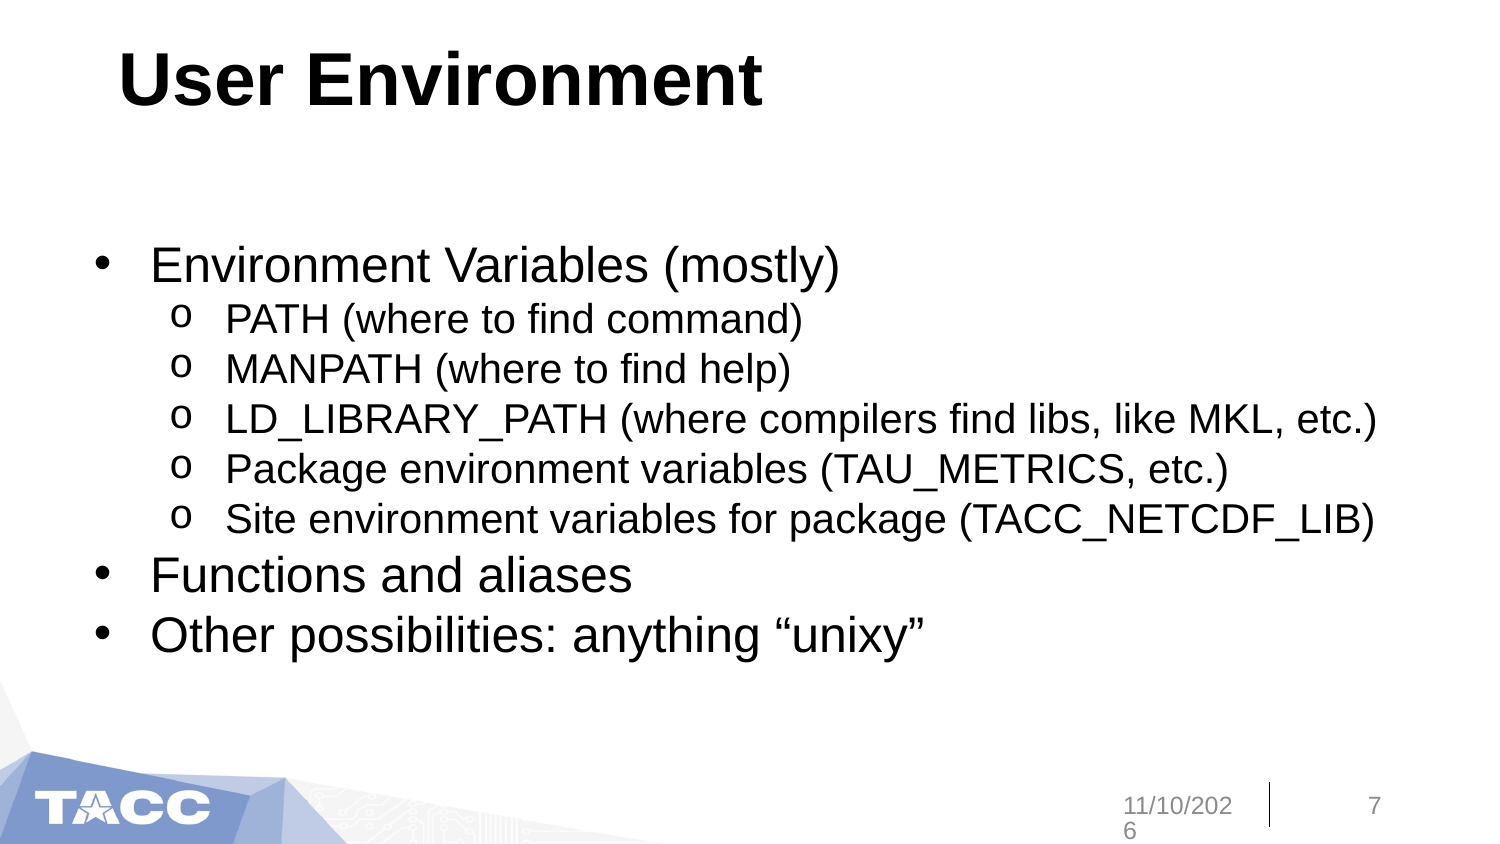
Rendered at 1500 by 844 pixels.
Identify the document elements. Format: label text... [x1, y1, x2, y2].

title User Environment [103, 0, 1397, 164]
slide_number 7 [1284, 782, 1397, 827]
picture [0, 0, 1500, 844]
text_box Environment Variables (mostly) PATH (where to find command) MANPATH (where to find help) LD_LIBRARY_PATH (where compilers find libs, like MKL, etc.) Package environment variables (TAU_METRICS, etc.) Site environment variables for package (TACC_NETCDF_LIB) Functions and aliases Other possibilities: anything “unixy” [79, 224, 1500, 670]
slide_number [1108, 782, 1255, 827]
